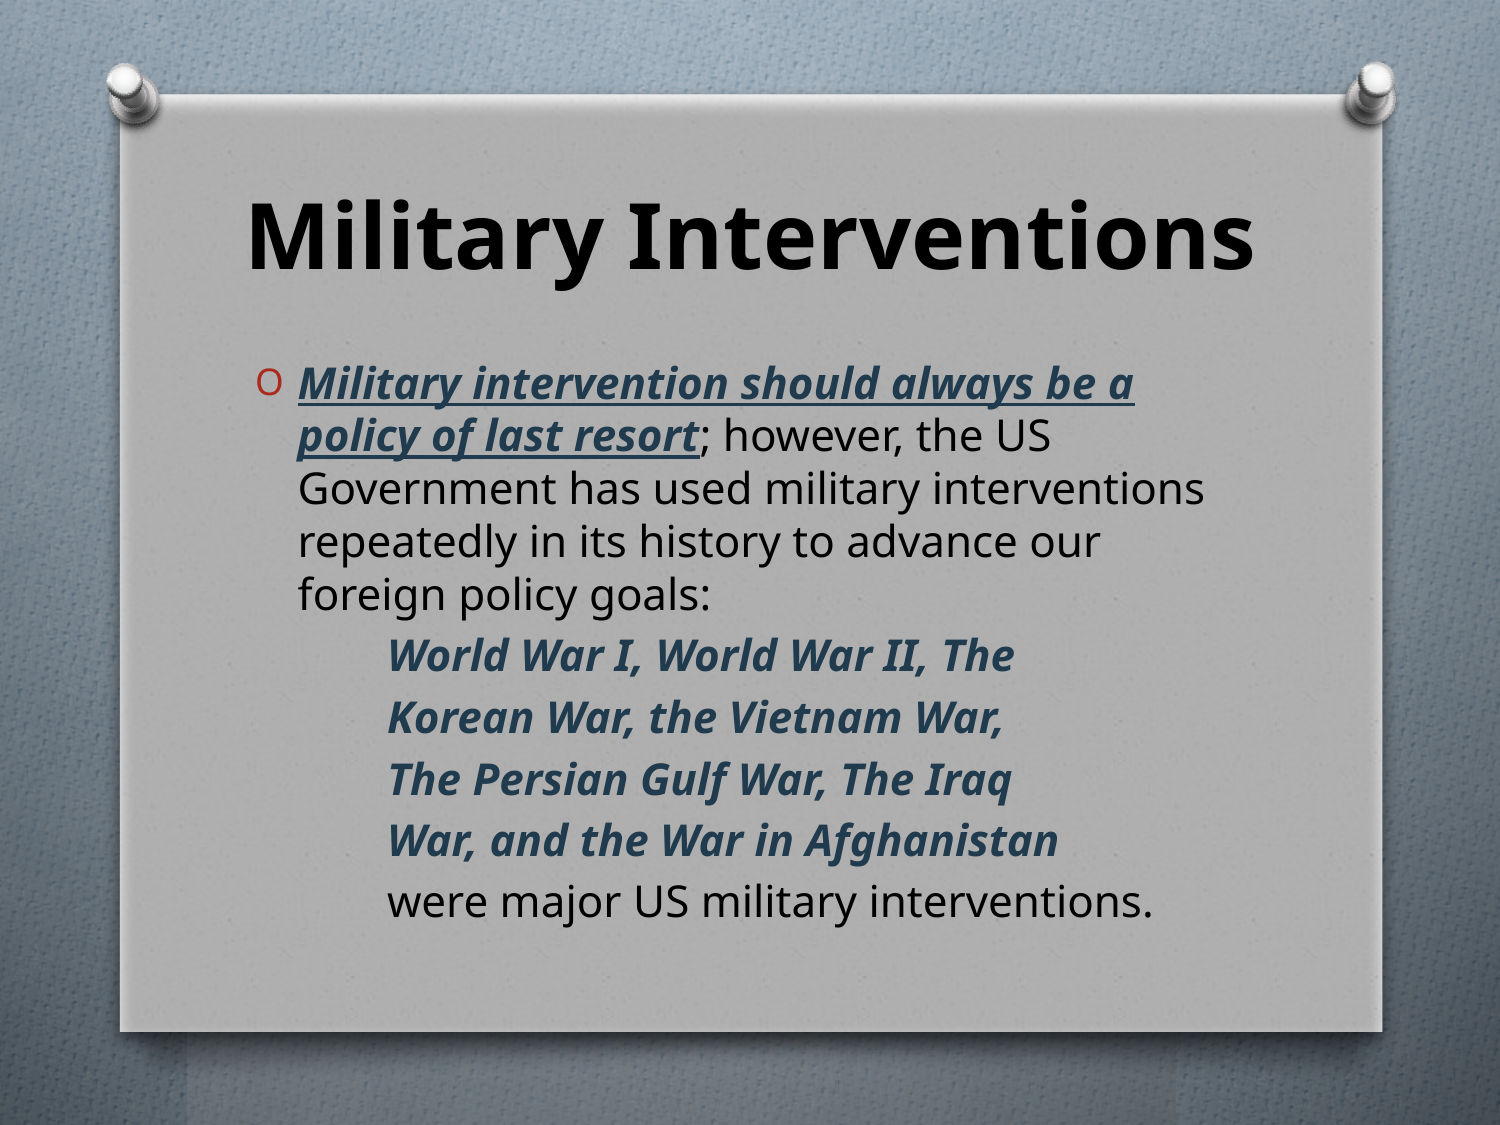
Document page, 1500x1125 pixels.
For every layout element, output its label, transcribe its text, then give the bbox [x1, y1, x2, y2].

picture [75, 29, 198, 153]
list Military intervention should always be a policy of last resort; however, the US Government has used military interventions repeatedly in its history to advance our foreign policy goals: World War I, World War II, The Korean War, the Vietnam War, The Persian Gulf War, The Iraq War, and the War in Afghanistan were major US military interventions. [240, 347, 1257, 939]
picture [1317, 35, 1439, 156]
title Military Interventions [179, 134, 1323, 332]
